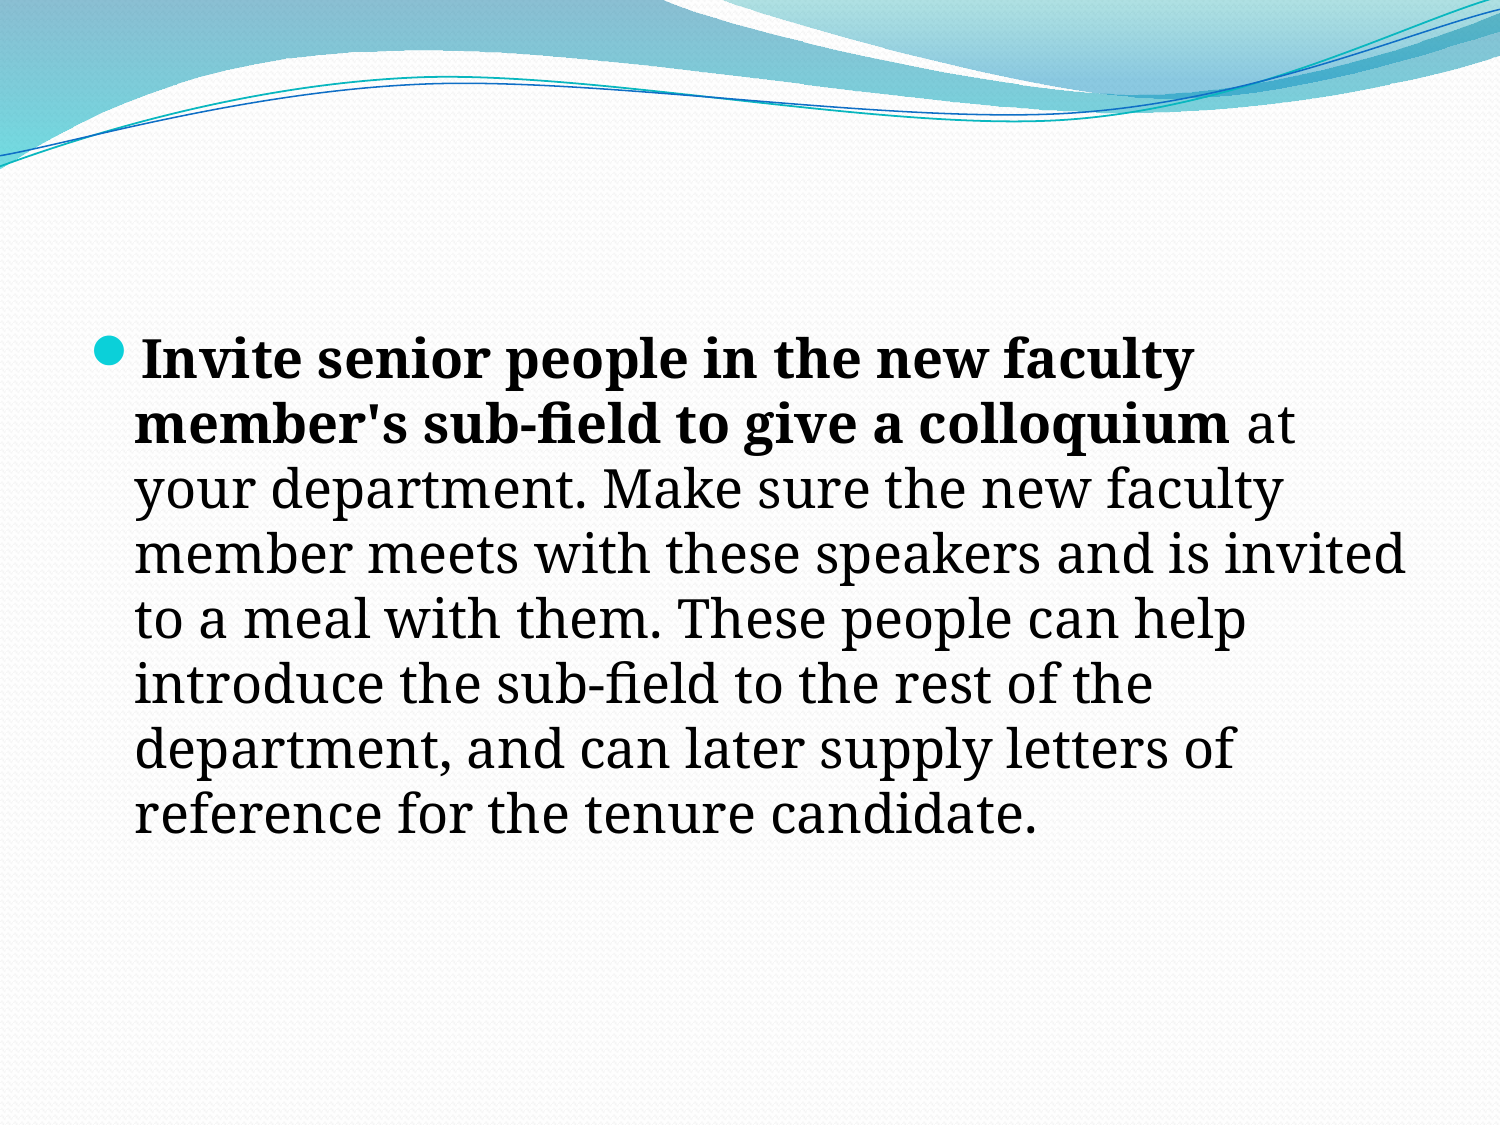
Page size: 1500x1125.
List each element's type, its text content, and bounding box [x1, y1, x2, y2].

list Invite senior people in the new faculty member's sub-field to give a colloquium at your department. Make sure the new faculty member meets with these speakers and is invited to a meal with them. These people can help introduce the sub-field to the rest of the department, and can later supply letters of reference for the tenure candidate. [75, 317, 1425, 1038]
